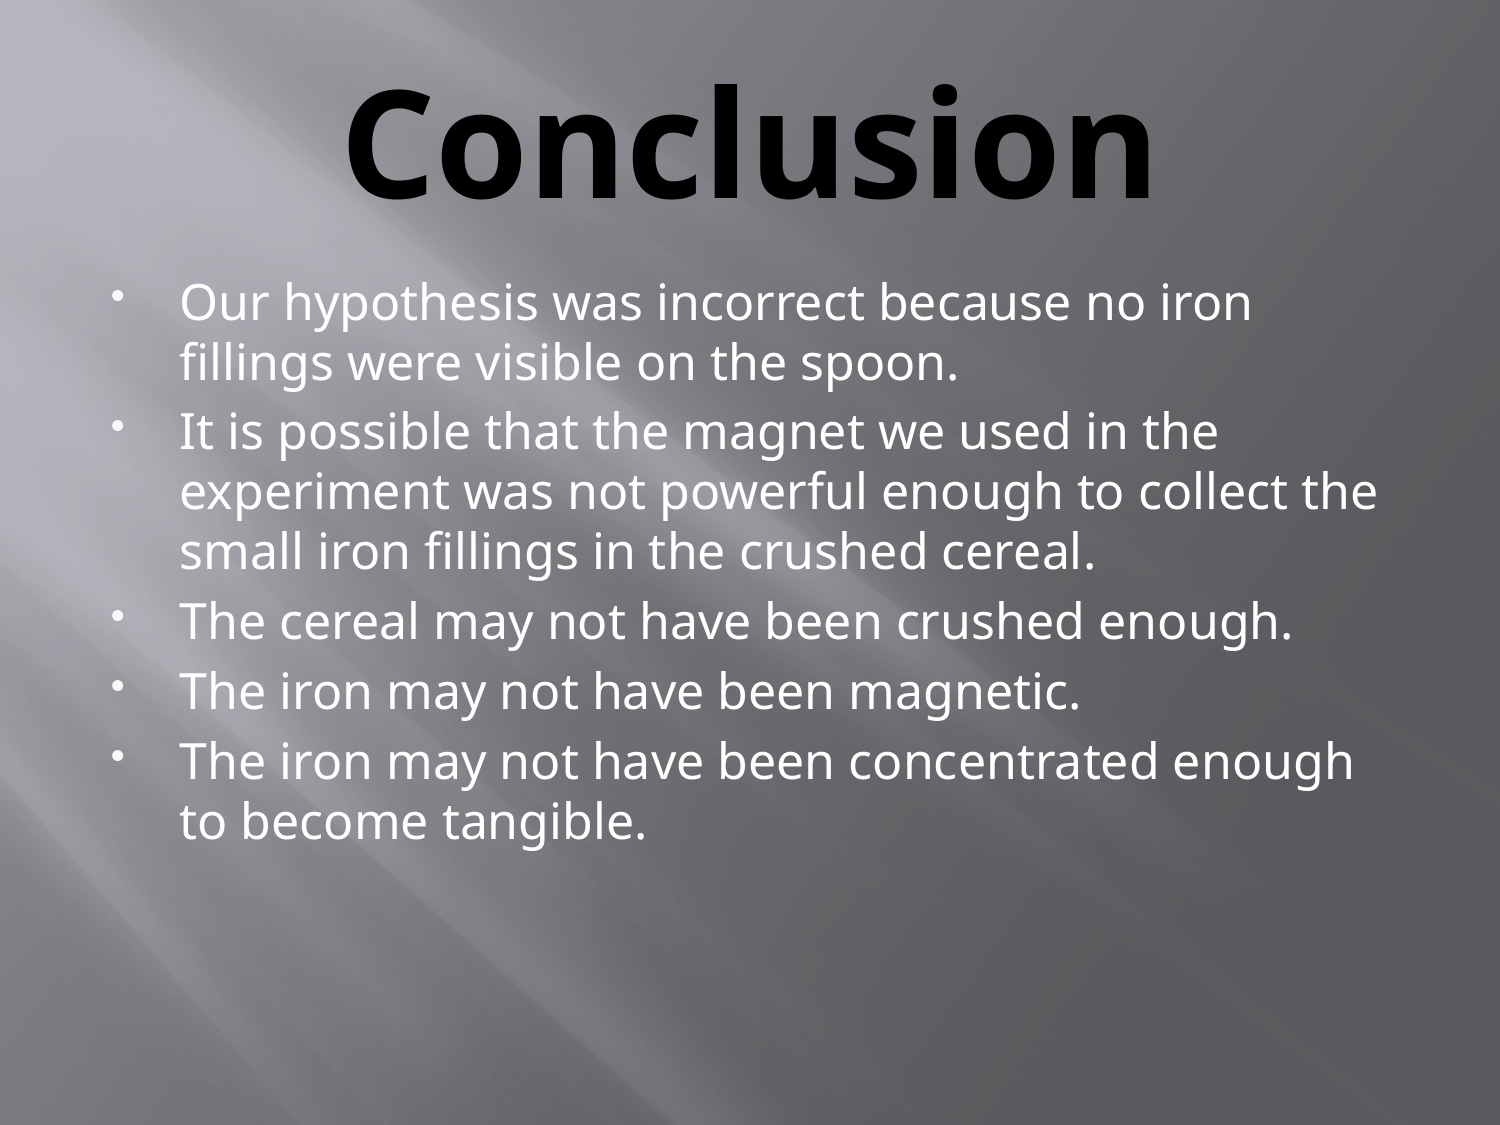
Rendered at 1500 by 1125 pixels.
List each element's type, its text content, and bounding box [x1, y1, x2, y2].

list Our hypothesis was incorrect because no iron fillings were visible on the spoon. It is possible that the magnet we used in the experiment was not powerful enough to collect the small iron fillings in the crushed cereal. The cereal may not have been crushed enough. The iron may not have been magnetic. The iron may not have been concentrated enough to become tangible. [75, 262, 1425, 1035]
title Conclusion [75, 45, 1425, 233]
